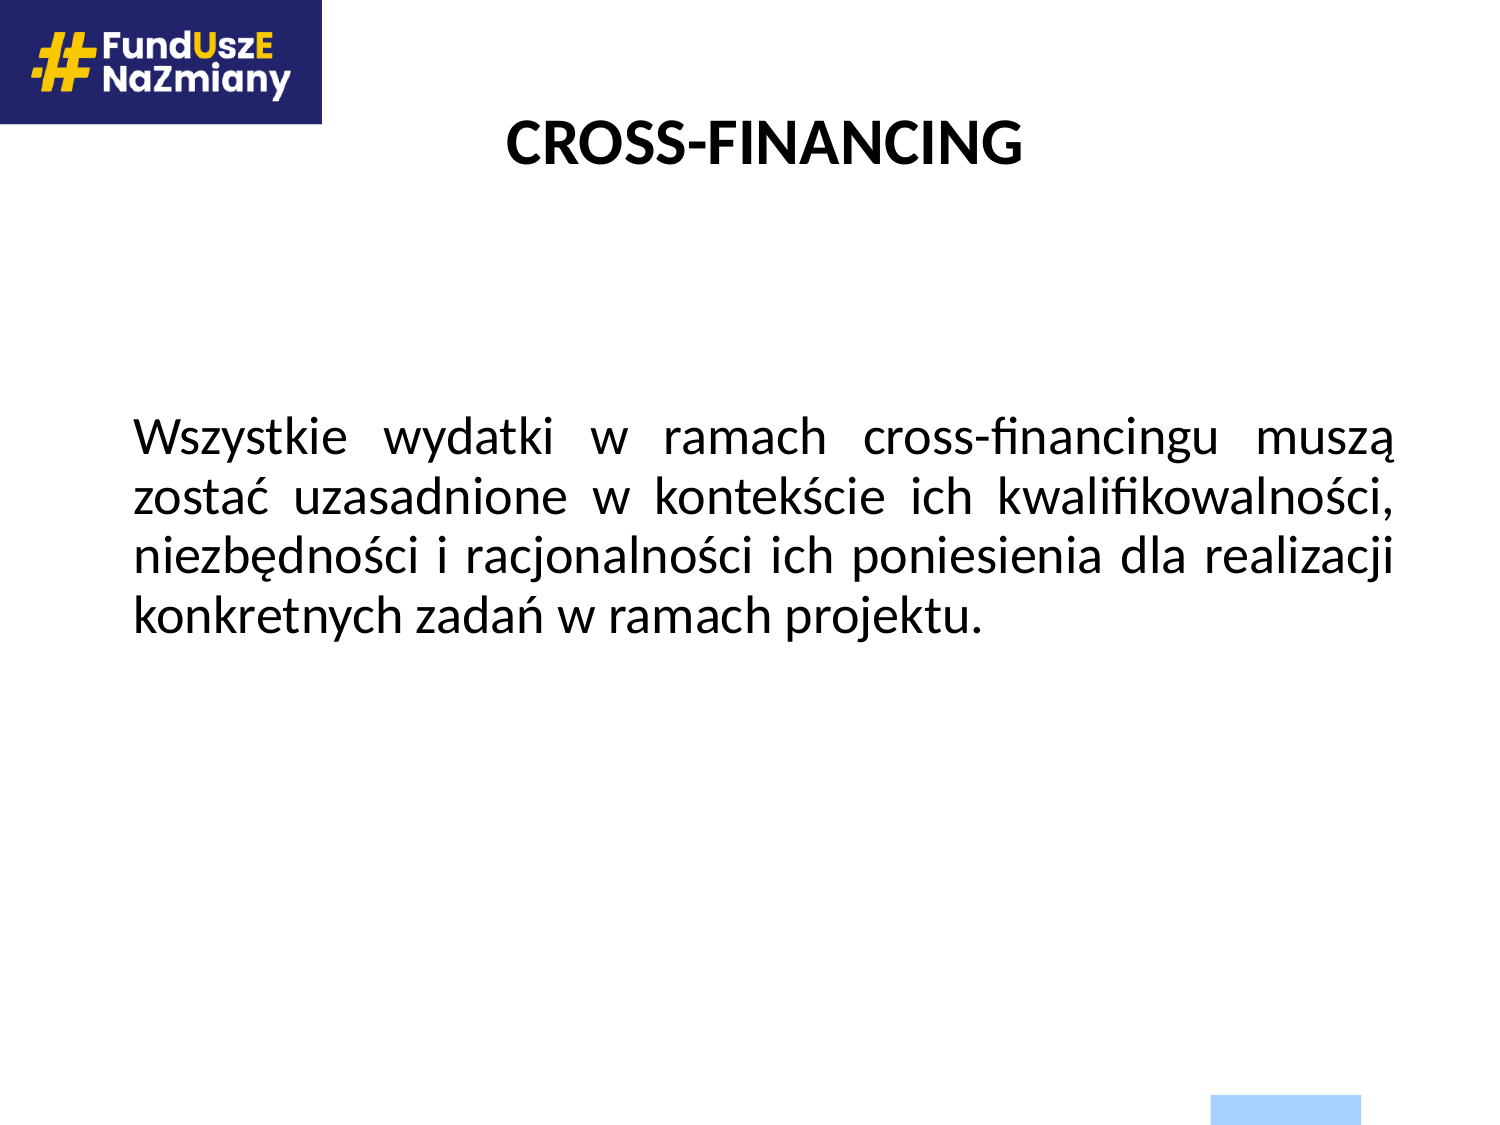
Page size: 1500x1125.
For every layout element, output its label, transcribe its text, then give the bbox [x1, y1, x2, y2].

picture [0, 0, 1500, 1125]
title CROSS-FINANCING [118, 56, 1413, 236]
list Wszystkie wydatki w ramach cross-financingu muszą zostać uzasadnione w kontekście ich kwalifikowalności, niezbędności i racjonalności ich poniesienia dla realizacji konkretnych zadań w ramach projektu. [118, 400, 1413, 1078]
